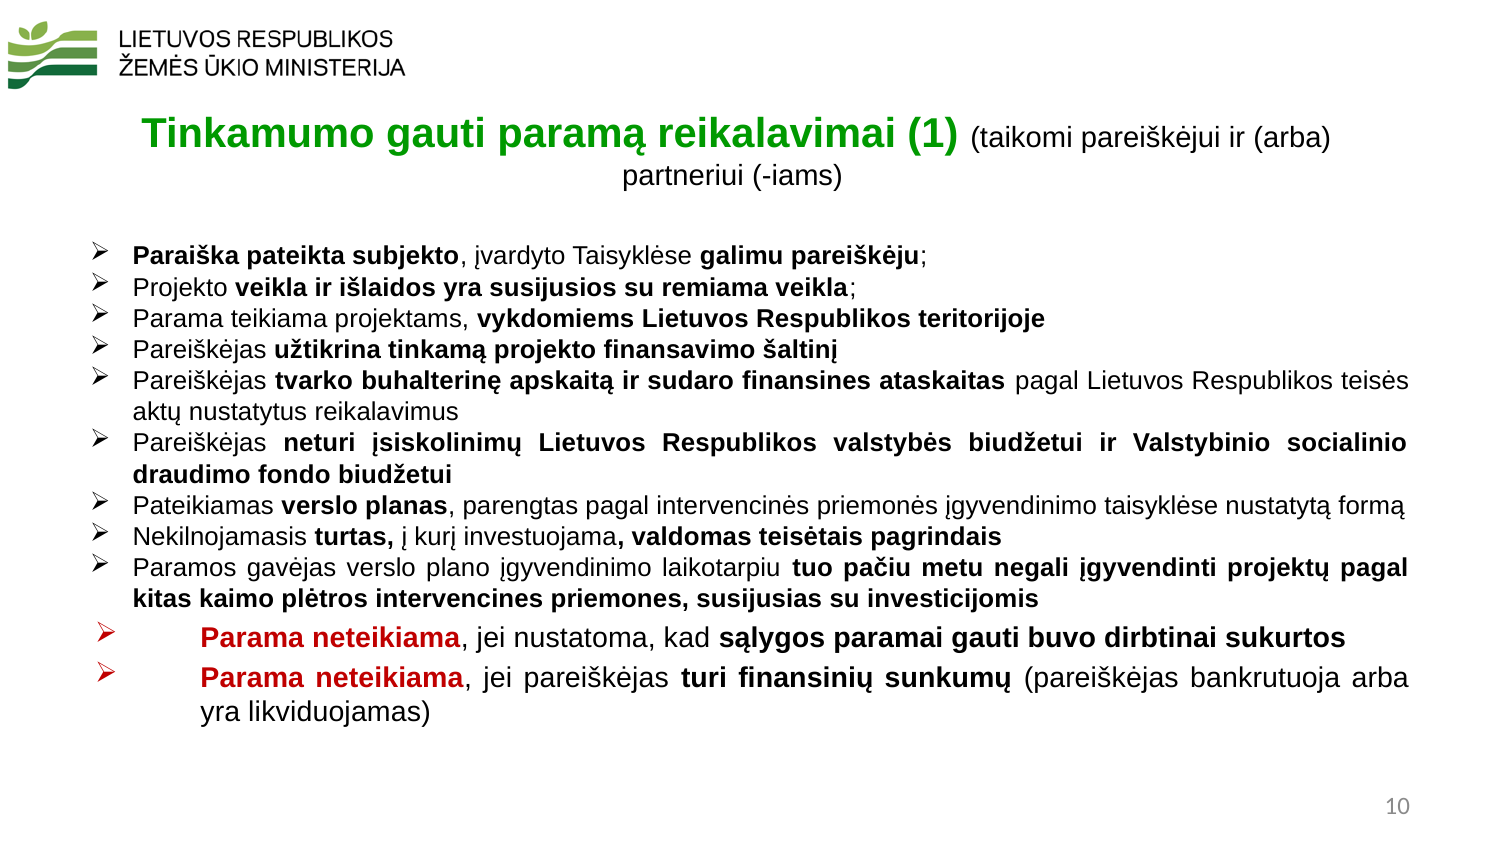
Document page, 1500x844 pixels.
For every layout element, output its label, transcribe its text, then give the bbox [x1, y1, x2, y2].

picture [0, 1, 420, 98]
list Paraiška pateikta subjekto, įvardyto Taisyklėse galimu pareiškėju; Projekto veikla ir išlaidos yra susijusios su remiama veikla; Parama teikiama projektams, vykdomiems Lietuvos Respublikos teritorijoje Pareiškėjas užtikrina tinkamą projekto finansavimo šaltinį Pareiškėjas tvarko buhalterinę apskaitą ir sudaro finansines ataskaitas pagal Lietuvos Respublikos teisės aktų nustatytus reikalavimus Pareiškėjas neturi įsiskolinimų Lietuvos Respublikos valstybės biudžetui ir Valstybinio socialinio draudimo fondo biudžetui Pateikiamas verslo planas, parengtas pagal intervencinės priemonės įgyvendinimo taisyklėse nustatytą formą Nekilnojamasis turtas, į kurį investuojama, valdomas teisėtais pagrindais Paramos gavėjas verslo plano įgyvendinimo laikotarpiu tuo pačiu metu negali įgyvendinti projektų pagal kitas kaimo plėtros intervencines priemones, susijusias su investicijomis Parama neteikiama, jei nustatoma, kad sąlygos paramai gauti buvo dirbtinai sukurtos Parama neteikiama, jei pareiškėjas turi finansinių sunkumų (pareiškėjas bankrutuoja arba yra likviduojamas) [75, 200, 1425, 754]
title Tinkamumo gauti paramą reikalavimai (1) (taikomi pareiškėjui ir (arba) partneriui (-iams) [61, 96, 1412, 201]
slide_number 10 [1074, 782, 1425, 827]
